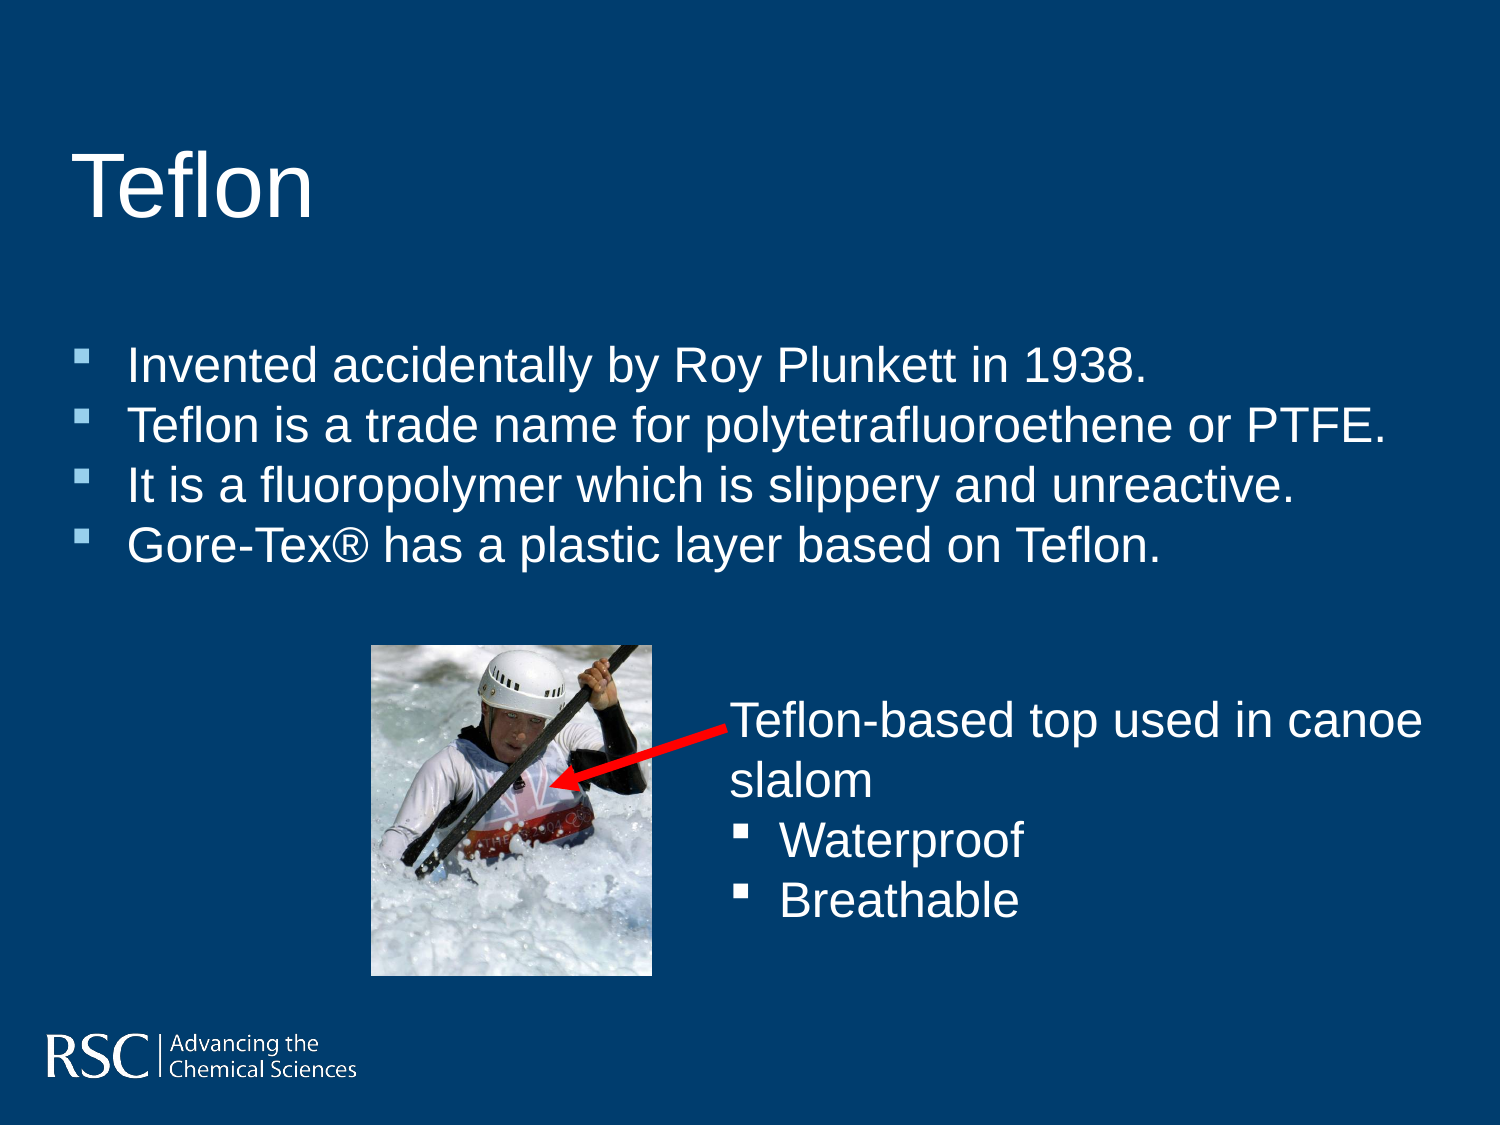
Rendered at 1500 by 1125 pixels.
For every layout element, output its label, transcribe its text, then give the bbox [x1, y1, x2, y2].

text_box Teflon-based top used in canoe slalom Waterproof Breathable [714, 680, 1465, 936]
picture [371, 644, 653, 977]
picture [42, 1028, 362, 1082]
list Invented accidentally by Roy Plunkett in 1938. Teflon is a trade name for polytetrafluoroethene or PTFE. It is a fluoropolymer which is slippery and unreactive. Gore-Tex® has a plastic layer based on Teflon. [55, 324, 1438, 976]
title Teflon [55, 74, 1438, 244]
